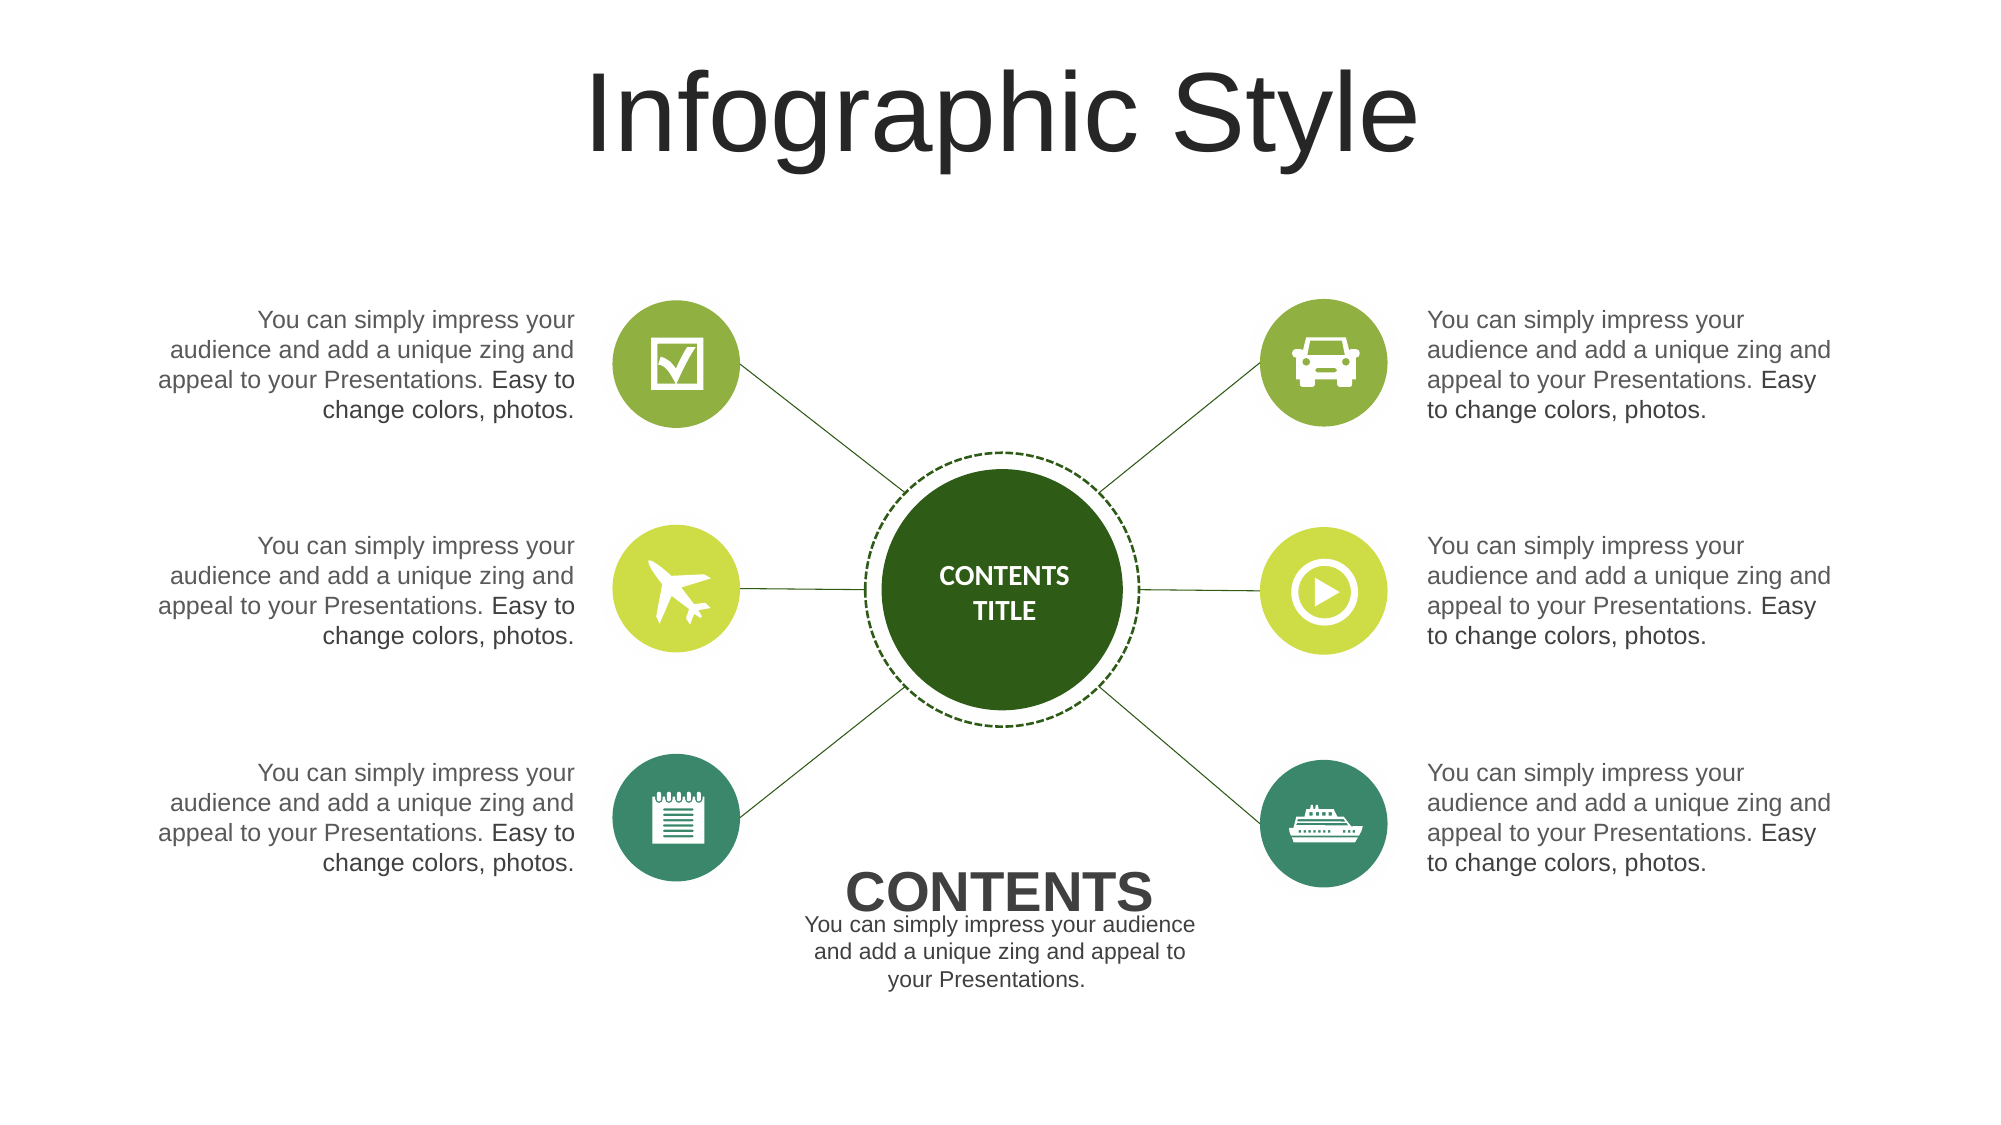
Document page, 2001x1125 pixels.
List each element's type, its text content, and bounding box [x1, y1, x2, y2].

list Infographic Style [53, 55, 1952, 175]
text_box You can simply impress your audience and add a unique zing and appeal to your Presentations. Easy to change colors, photos. [1412, 295, 1858, 431]
text_box [611, 523, 742, 654]
text_box You can simply impress your audience and add a unique zing and appeal to your Presentations. Easy to change colors, photos. [1412, 748, 1858, 884]
text_box [1258, 297, 1389, 428]
text_box [650, 337, 704, 391]
text_box [611, 299, 742, 429]
text_box [1258, 526, 1389, 656]
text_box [1098, 686, 1260, 824]
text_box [740, 364, 906, 493]
text_box You can simply impress your audience and add a unique zing and appeal to your Presentations. Easy to change colors, photos. [1412, 522, 1858, 657]
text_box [791, 855, 1209, 993]
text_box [865, 452, 1140, 727]
text_box You can simply impress your audience and add a unique zing and appeal to your Presentations. Easy to change colors, photos. [142, 295, 591, 431]
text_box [1098, 362, 1260, 493]
text_box [647, 559, 714, 627]
text_box [651, 790, 706, 845]
text_box [1258, 758, 1389, 889]
text_box You can simply impress your audience and add a unique zing and appeal to your Presentations. Easy to change colors, photos. [142, 522, 591, 657]
text_box You can simply impress your audience and add a unique zing and appeal to your Presentations. Easy to change colors, photos. [142, 748, 591, 884]
text_box [1290, 557, 1360, 627]
text_box [1287, 803, 1365, 844]
text_box [611, 752, 742, 883]
text_box [1291, 336, 1361, 388]
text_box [740, 686, 906, 818]
